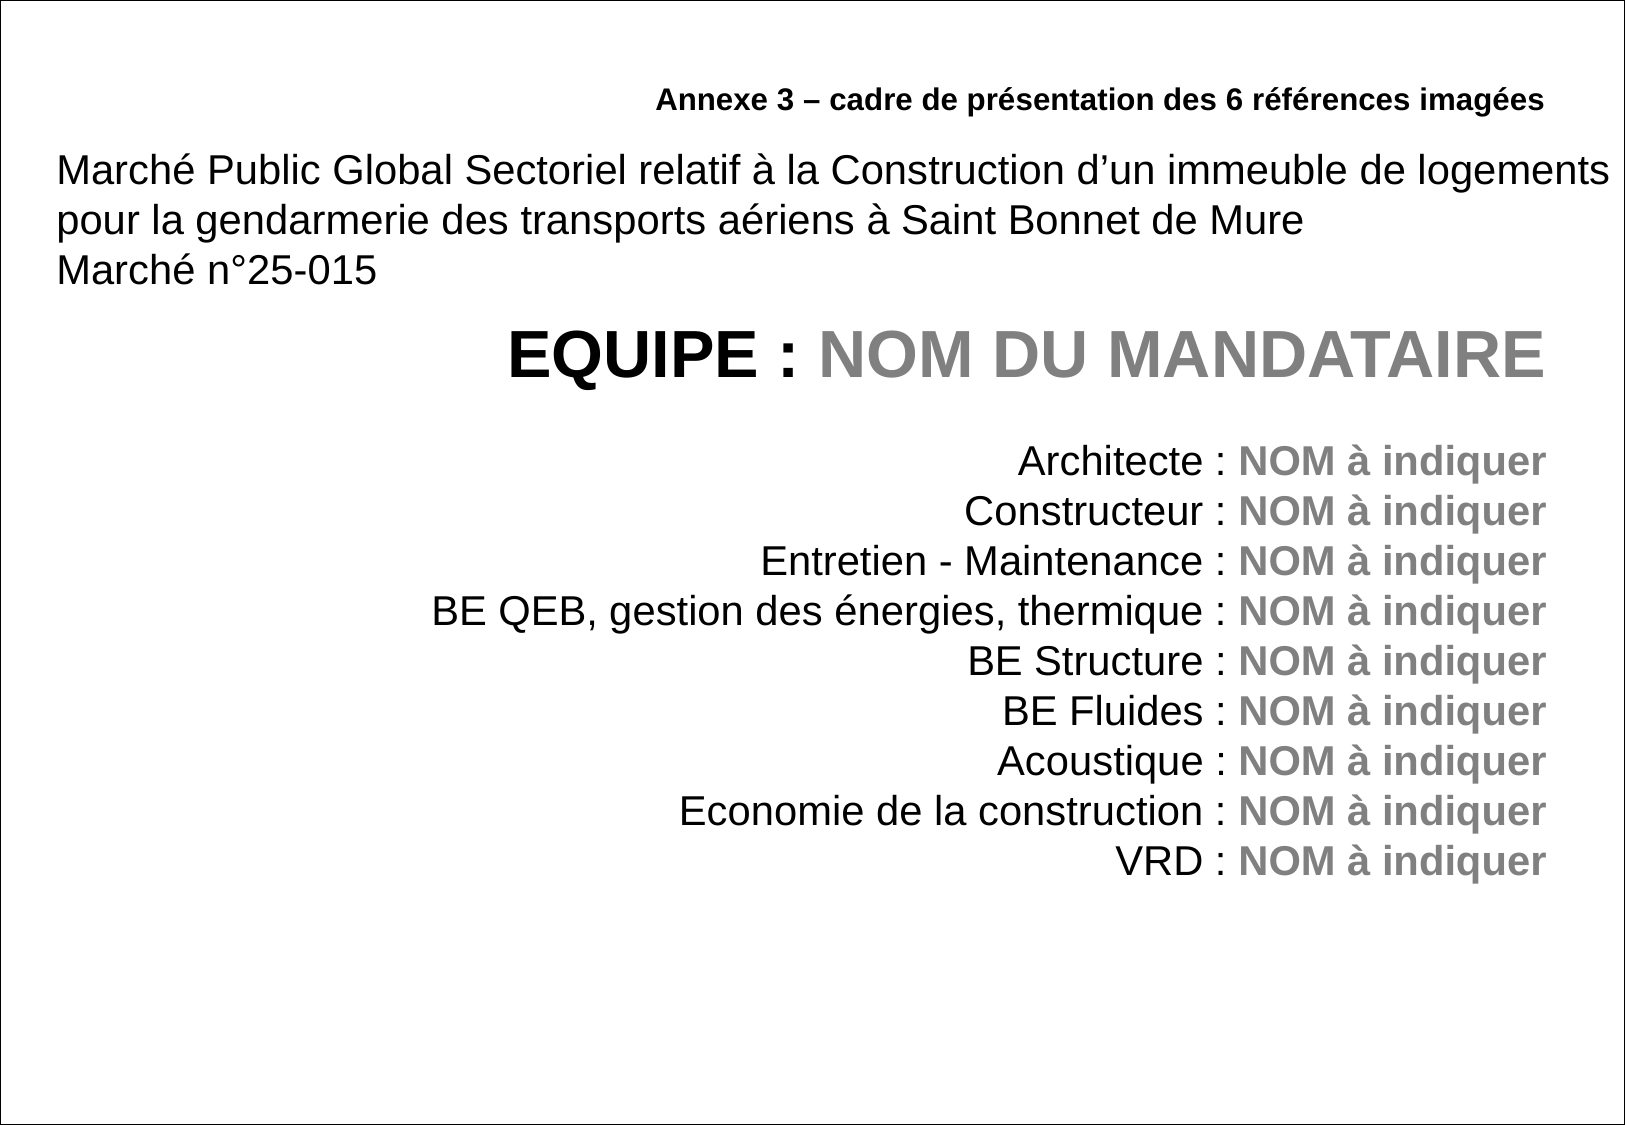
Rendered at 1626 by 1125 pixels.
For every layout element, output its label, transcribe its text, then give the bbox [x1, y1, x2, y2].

text_box Annexe 3 – cadre de présentation des 6 références imagées [71, 33, 1562, 113]
text_box Architecte : NOM à indiquer Constructeur : NOM à indiquer Entretien - Maintenance : NOM à indiquer BE QEB, gestion des énergies, thermique : NOM à indiquer BE Structure : NOM à indiquer BE Fluides : NOM à indiquer Acoustique : NOM à indiquer Economie de la construction : NOM à indiquer VRD : NOM à indiquer [318, 426, 1562, 1042]
text_box Marché Public Global Sectoriel relatif à la Construction d’un immeuble de logements pour la gendarmerie des transports aériens à Saint Bonnet de Mure Marché Public Global Sectoriel relatif à la Construction d’un immeuble de logements pour la gendarmerie des transports aériens à Saint Bonnet de Mure Marché n°25-015 [41, 113, 1625, 351]
